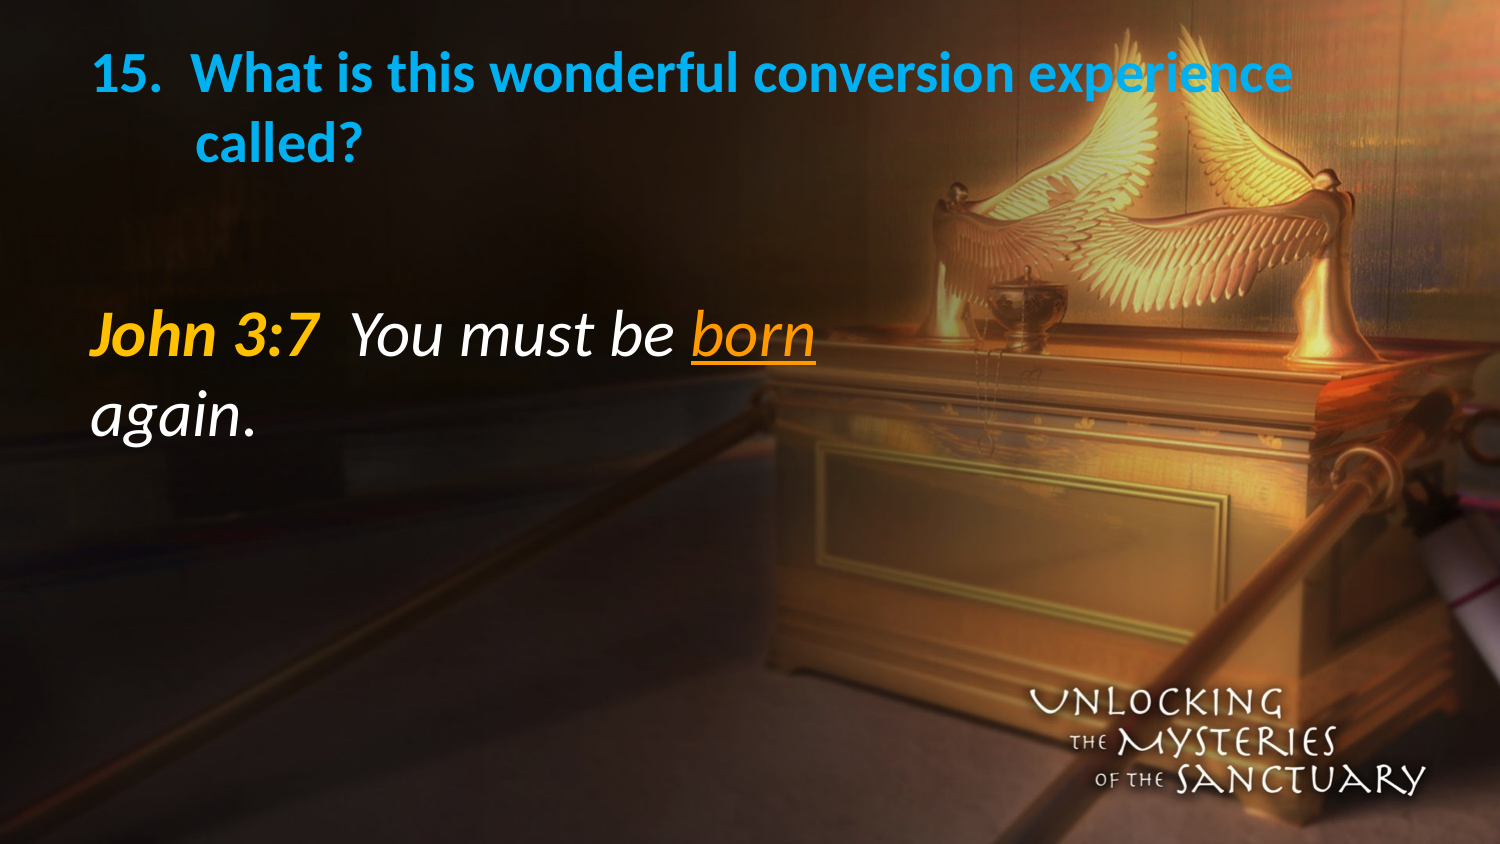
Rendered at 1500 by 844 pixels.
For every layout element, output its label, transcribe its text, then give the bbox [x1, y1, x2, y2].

list John 3:7 You must be born again. [75, 188, 982, 844]
picture [0, 0, 1500, 844]
title 15. What is this wonderful conversion experience called? [75, 33, 1425, 175]
